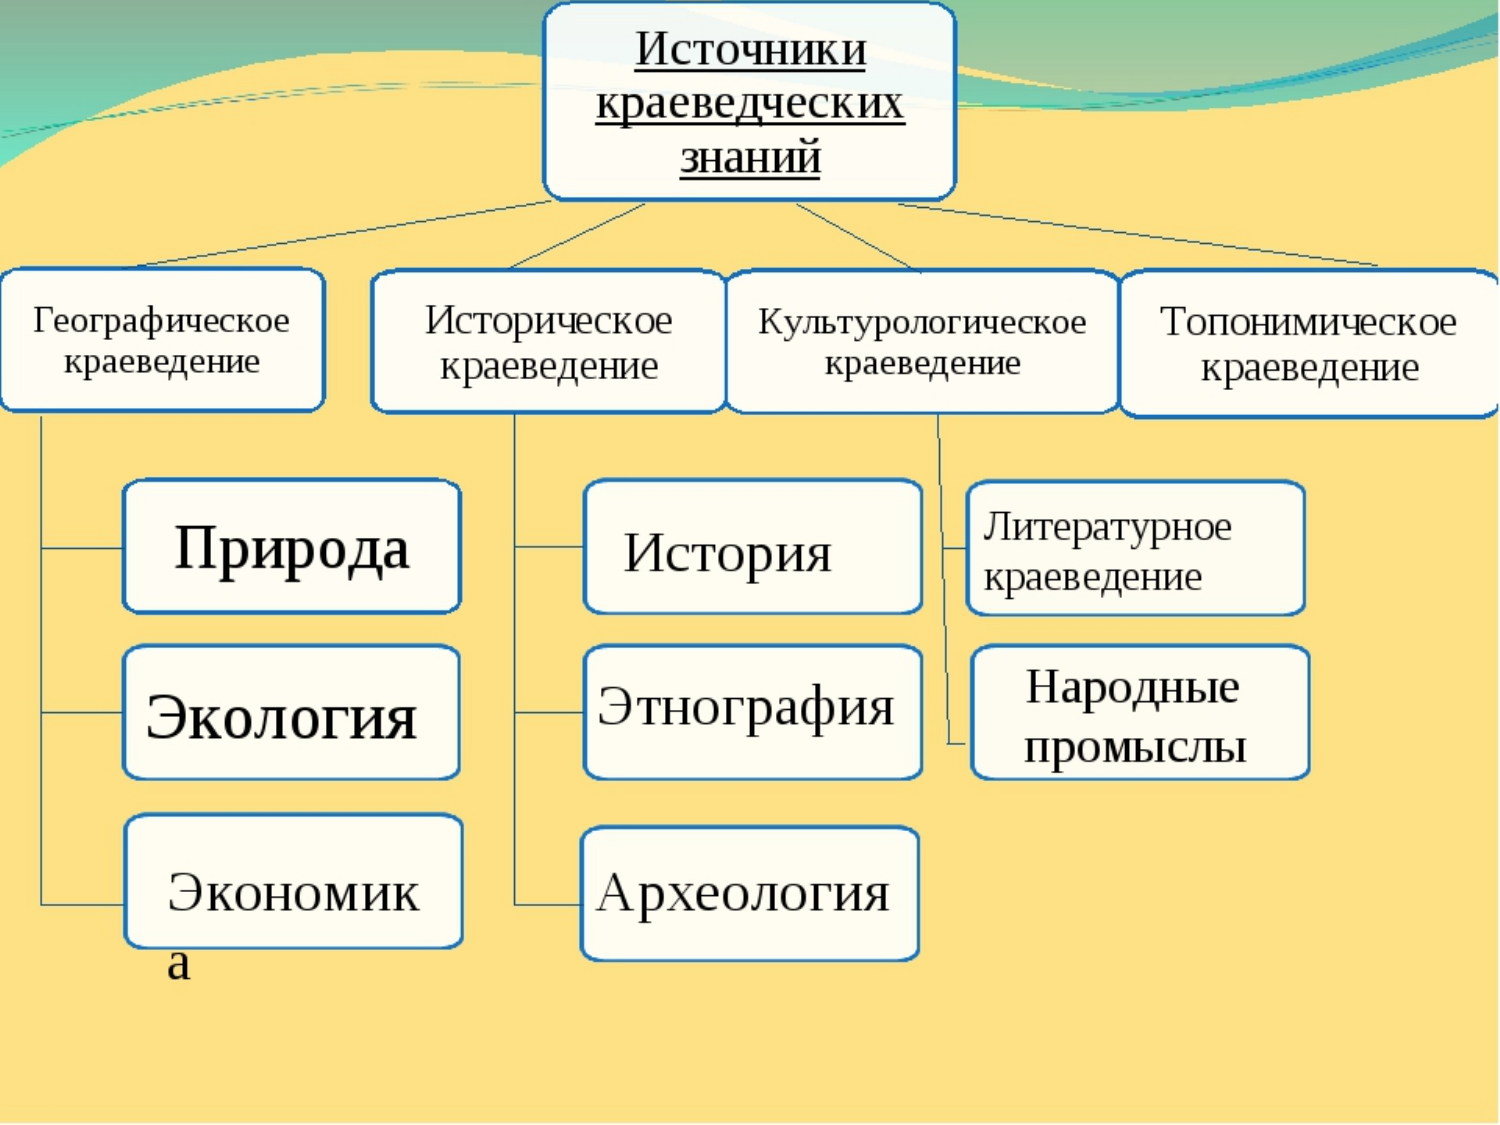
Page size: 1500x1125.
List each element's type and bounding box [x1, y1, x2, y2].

list [0, 0, 1500, 1125]
